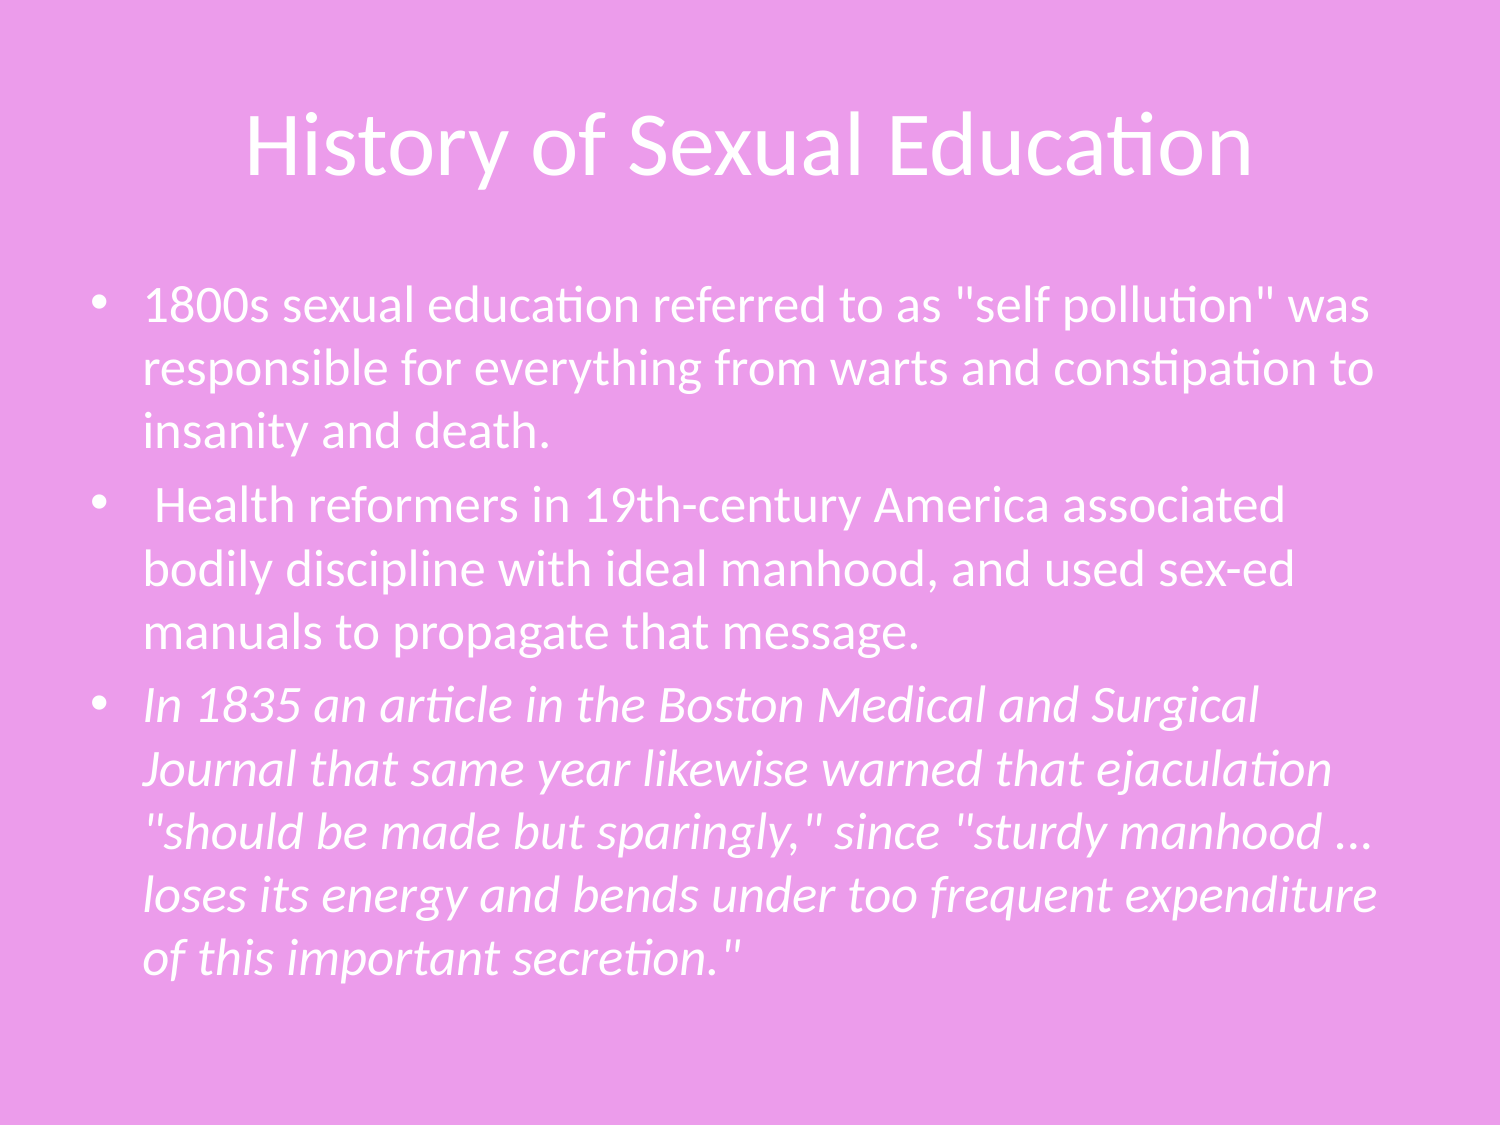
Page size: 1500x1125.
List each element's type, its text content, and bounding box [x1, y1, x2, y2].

title History of Sexual Education [75, 45, 1425, 233]
list 1800s sexual education referred to as "self pollution" was responsible for everything from warts and constipation to insanity and death. Health reformers in 19th-century America associated bodily discipline with ideal manhood, and used sex-ed manuals to propagate that message. In 1835 an article in the Boston Medical and Surgical Journal that same year likewise warned that ejaculation "should be made but sparingly," since "sturdy manhood ... loses its energy and bends under too frequent expenditure of this important secretion." [75, 262, 1425, 1005]
